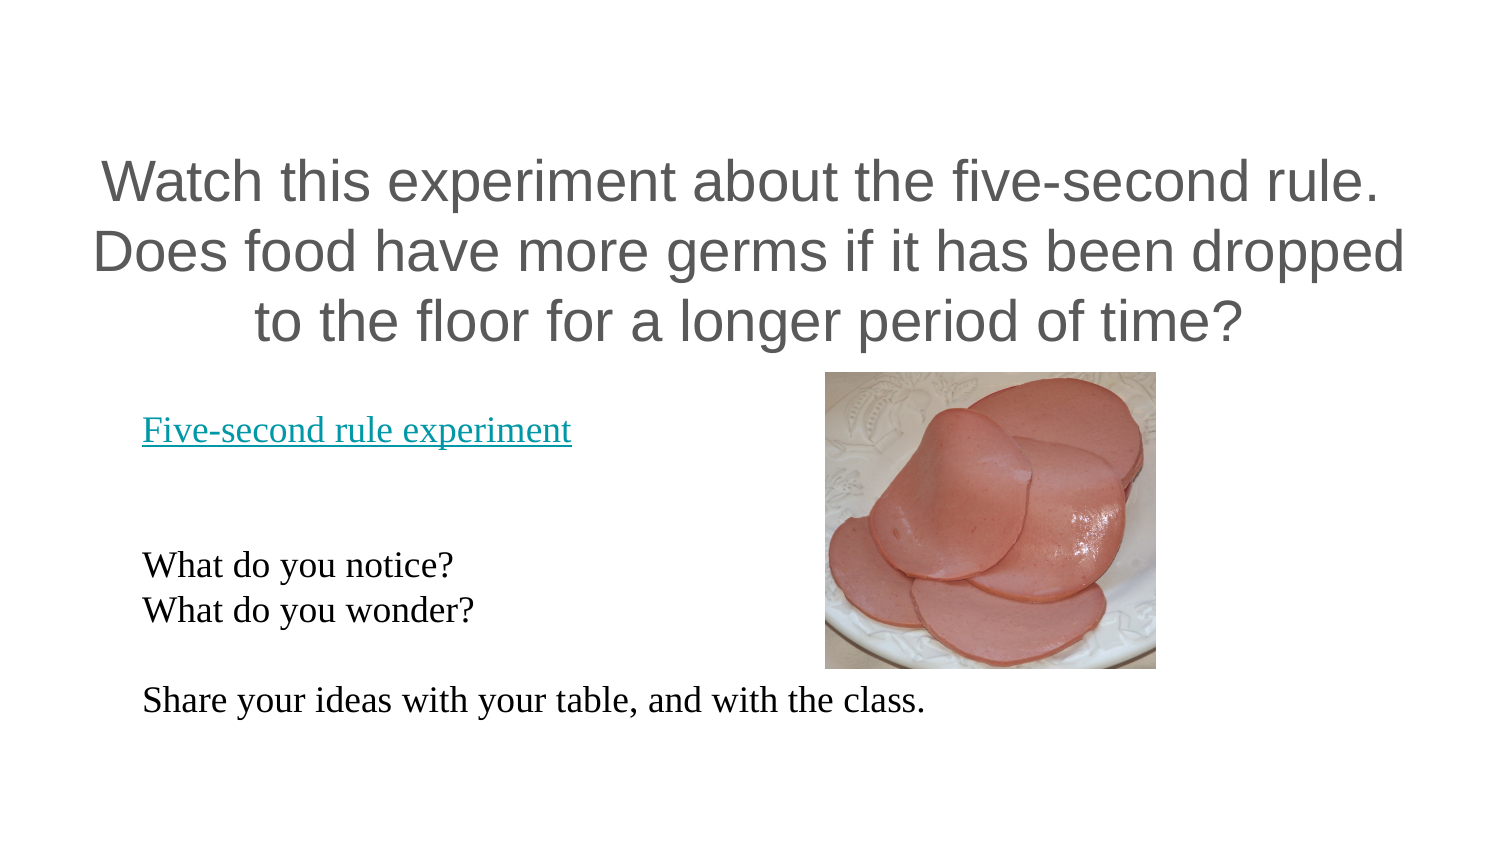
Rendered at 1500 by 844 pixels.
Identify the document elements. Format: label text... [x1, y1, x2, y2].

text_box Five-second rule experiment What do you notice? What do you wonder? Share your ideas with your table, and with the class. [127, 362, 1413, 738]
subtitle Watch this experiment about the five-second rule. Does food have more germs if it has been dropped to the floor for a longer period of time? [51, 127, 1449, 391]
picture [824, 372, 1157, 669]
